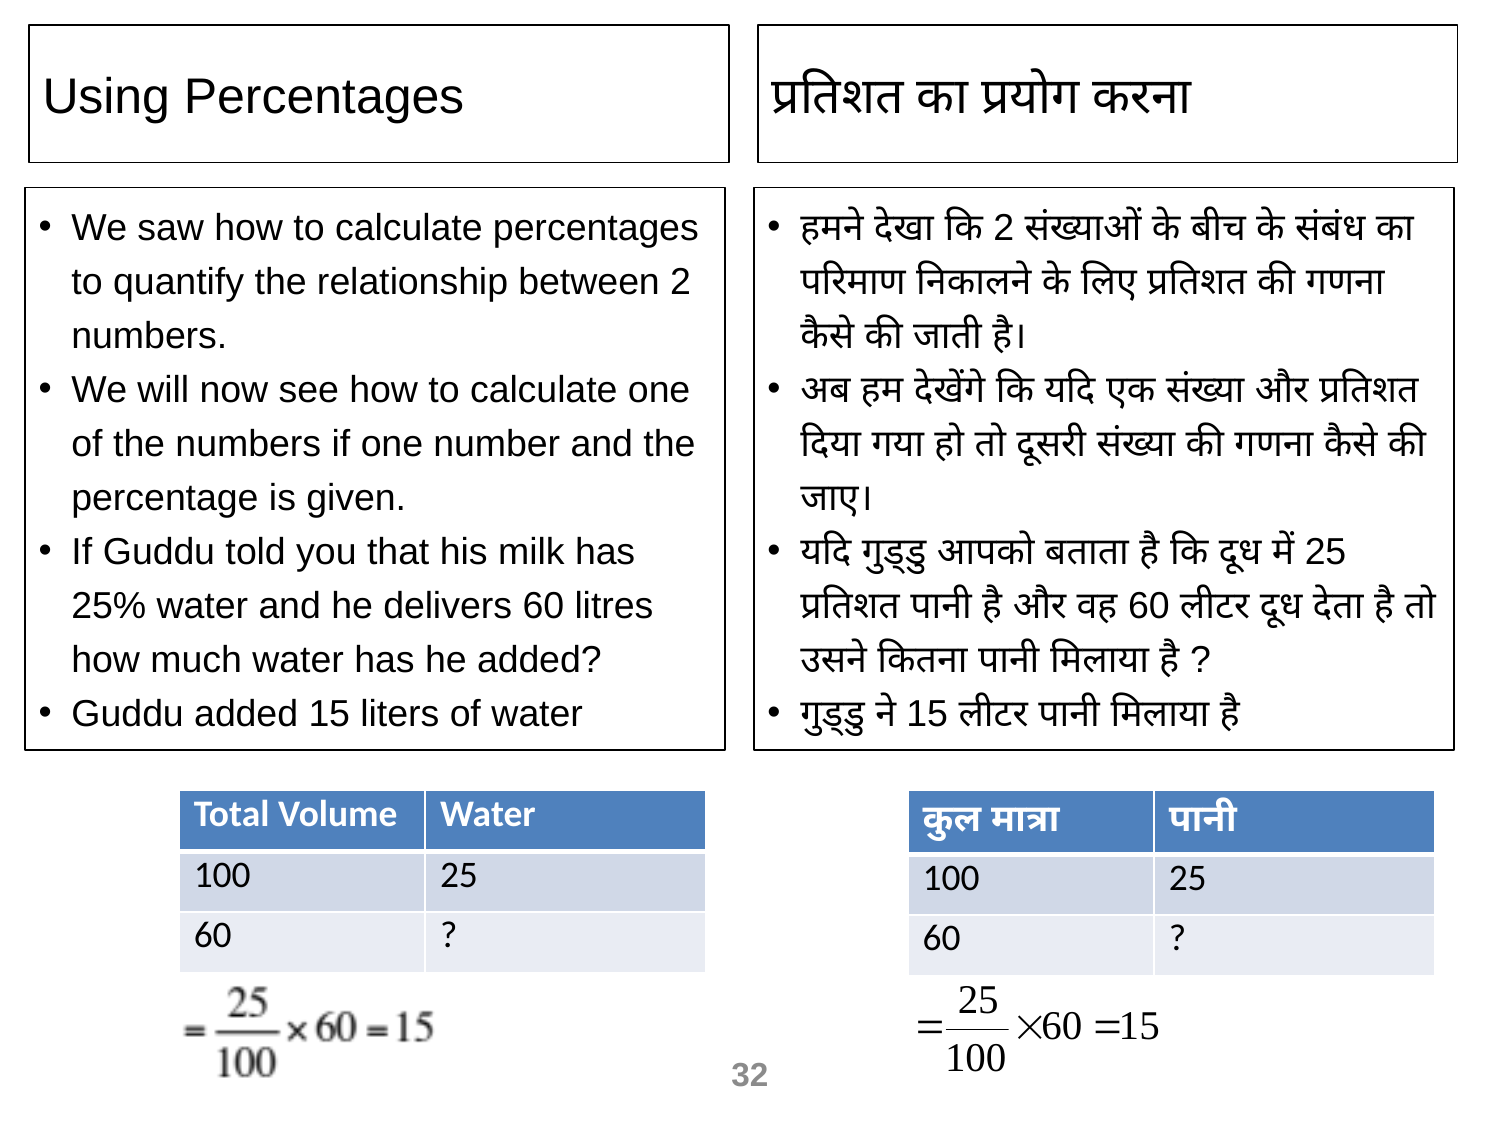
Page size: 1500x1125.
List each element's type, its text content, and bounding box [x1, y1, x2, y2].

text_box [178, 974, 436, 1081]
table_cell 25 [1155, 857, 1434, 914]
table_header पानी [1155, 791, 1434, 852]
slide_number 32 [512, 1042, 988, 1103]
table_cell 60 [909, 916, 1153, 973]
table_cell 60 [180, 913, 424, 972]
table_cell 100 [909, 857, 1153, 914]
text_box Using Percentages [28, 24, 729, 163]
text_box [766, 199, 1475, 788]
table_header Water [426, 791, 705, 849]
text_box प्रतिशत का प्रयोग करना [757, 24, 1458, 163]
text_box We saw how to calculate percentages to quantify the relationship between 2 numbers. We will now see how to calculate one of the numbers if one number and the percentage is given. If Guddu told you that his milk has 25% water and he delivers 60 litres how much water has he added? Guddu added 15 liters of water [24, 187, 725, 750]
text_box हमने देखा कि 2 संख्याओं के बीच के संबंध का परिमाण निकालने के लिए प्रतिशत की गणना कैसे की जाती है। अब हम देखेंगे कि यदि एक संख्या और प्रतिशत दिया गया हो तो दूसरी संख्या की गणना कैसे की जाए। यदि गुड्डु आपको बताता है कि दूध में 25 प्रतिशत पानी है और वह 60 लीटर दूध देता है तो उसने कितना पानी मिलाया है ? गुड्डु ने 15 लीटर पानी मिलाया है [753, 187, 1454, 750]
table_header कुल मात्रा [909, 791, 1153, 852]
table_header Total Volume [180, 791, 424, 849]
table_cell ? [1155, 916, 1434, 975]
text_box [907, 974, 1165, 1081]
table_cell 100 [180, 854, 424, 911]
text_box [37, 199, 747, 788]
table_cell ? [426, 913, 705, 972]
table_cell 25 [426, 854, 705, 911]
